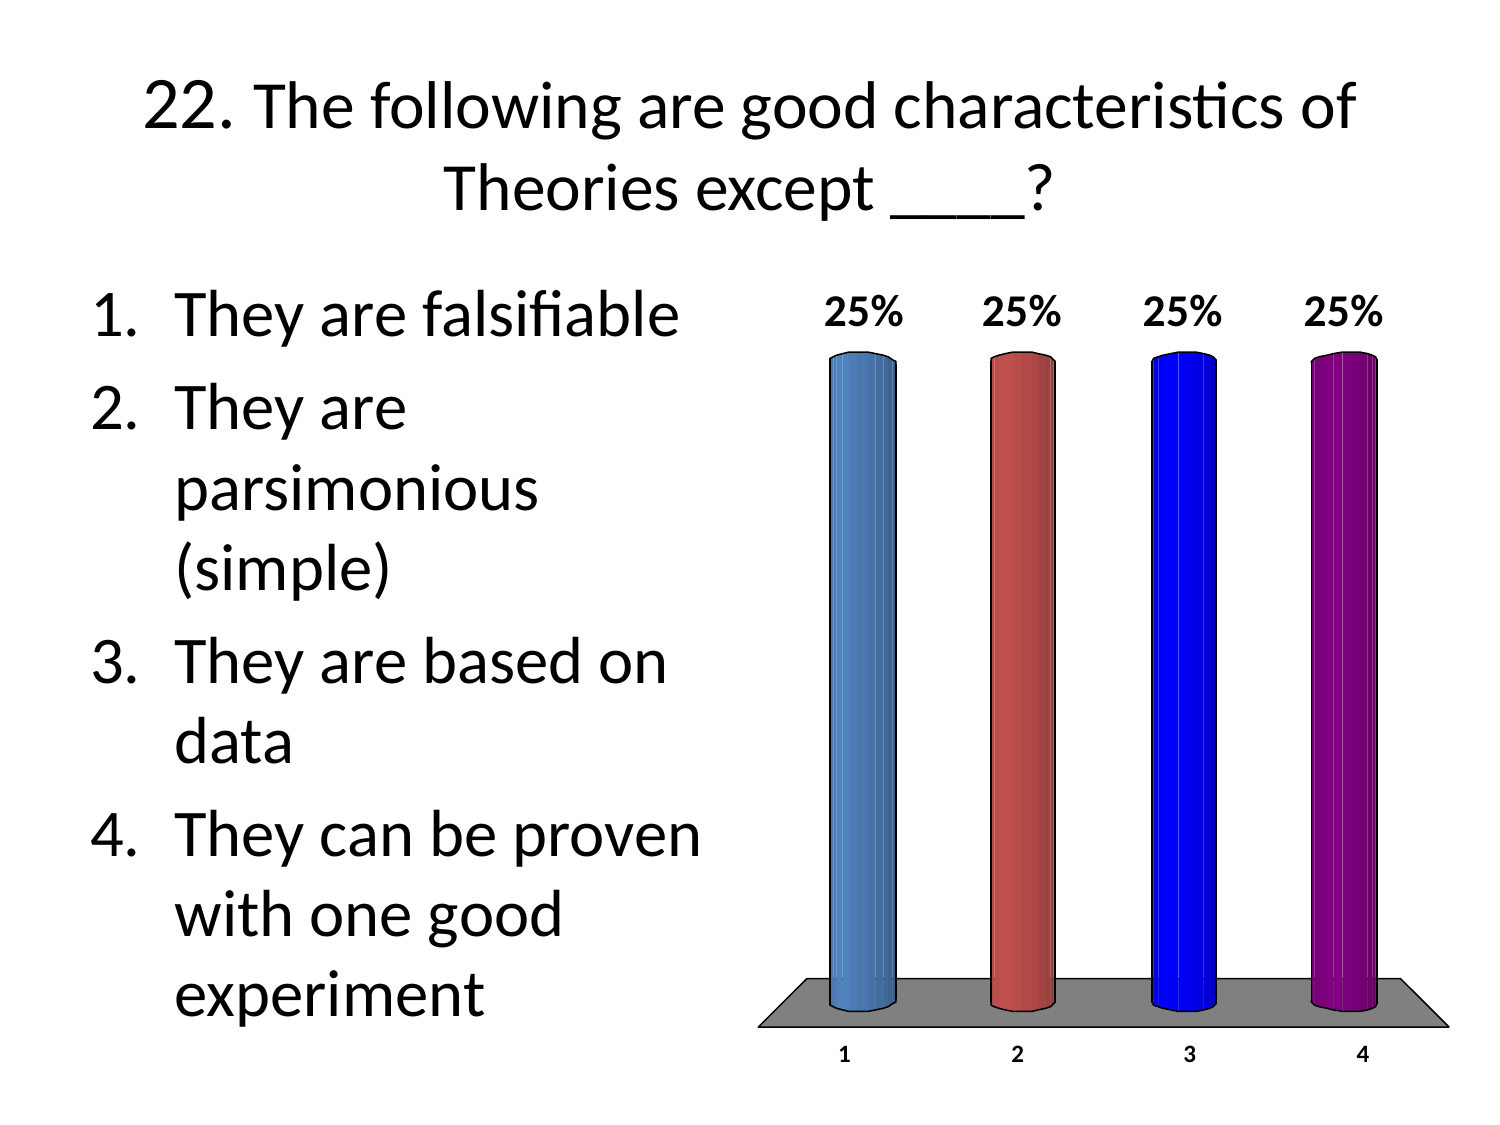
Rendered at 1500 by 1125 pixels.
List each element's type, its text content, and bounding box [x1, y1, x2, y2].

list They are falsifiable They are parsimonious (simple) They are based on data They can be proven with one good experiment [75, 262, 750, 1005]
title 22. The following are good characteristics of Theories except ____? [75, 45, 1425, 233]
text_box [739, 270, 1490, 1115]
